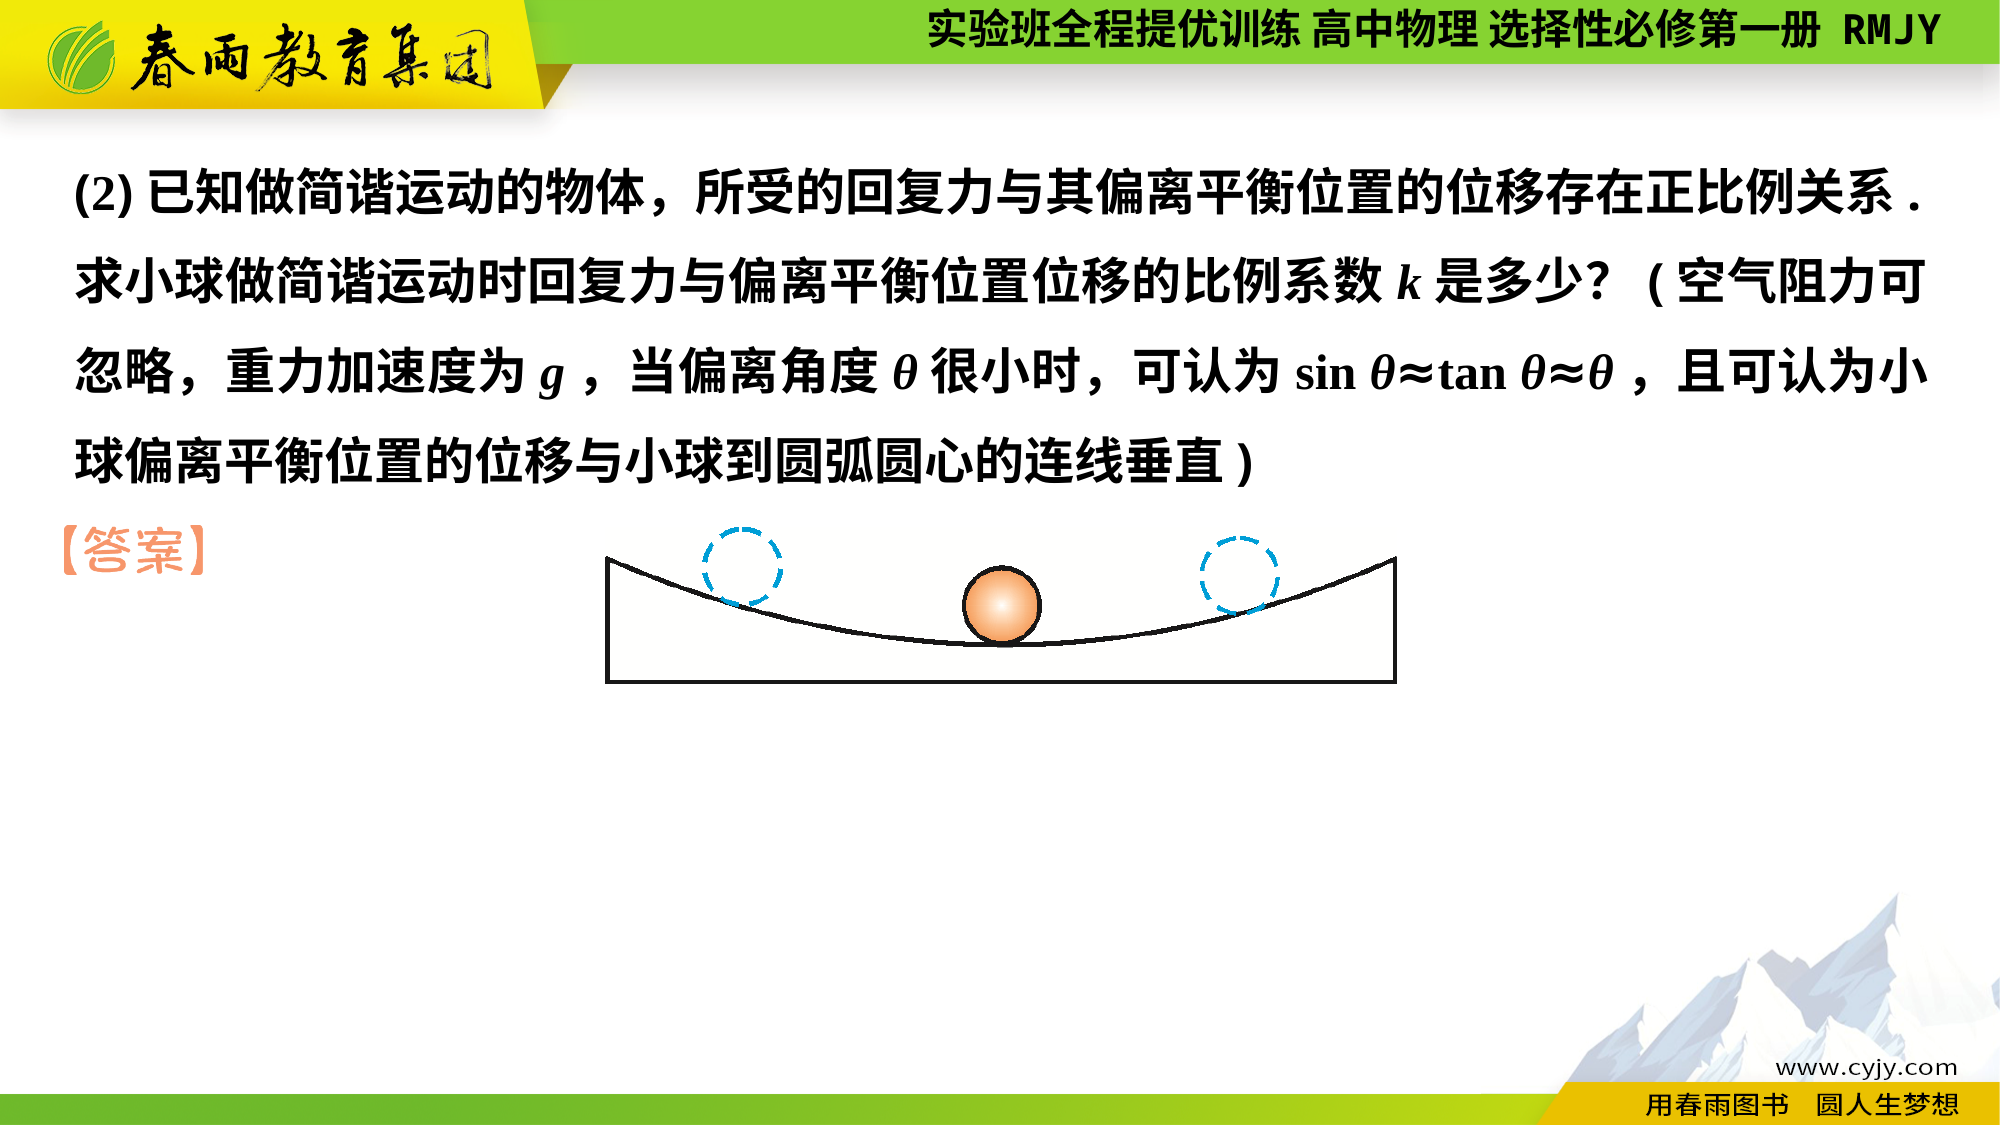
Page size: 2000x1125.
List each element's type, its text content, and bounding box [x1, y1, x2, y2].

list (2)已知做简谐运动的物体，所受的回复力与其偏离平衡位置的位移存在正比例关系.求小球做简谐运动时回复力与偏离平衡位置位移的比例系数k是多少？(空气阻力可忽略，重力加速度为g，当偏离角度θ很小时，可认为sin θ≈tan θ≈θ，且可认为小球偏离平衡位置的位移与小球到圆弧圆心的连线垂直) [59, 122, 1944, 502]
picture [0, 0, 2000, 1125]
